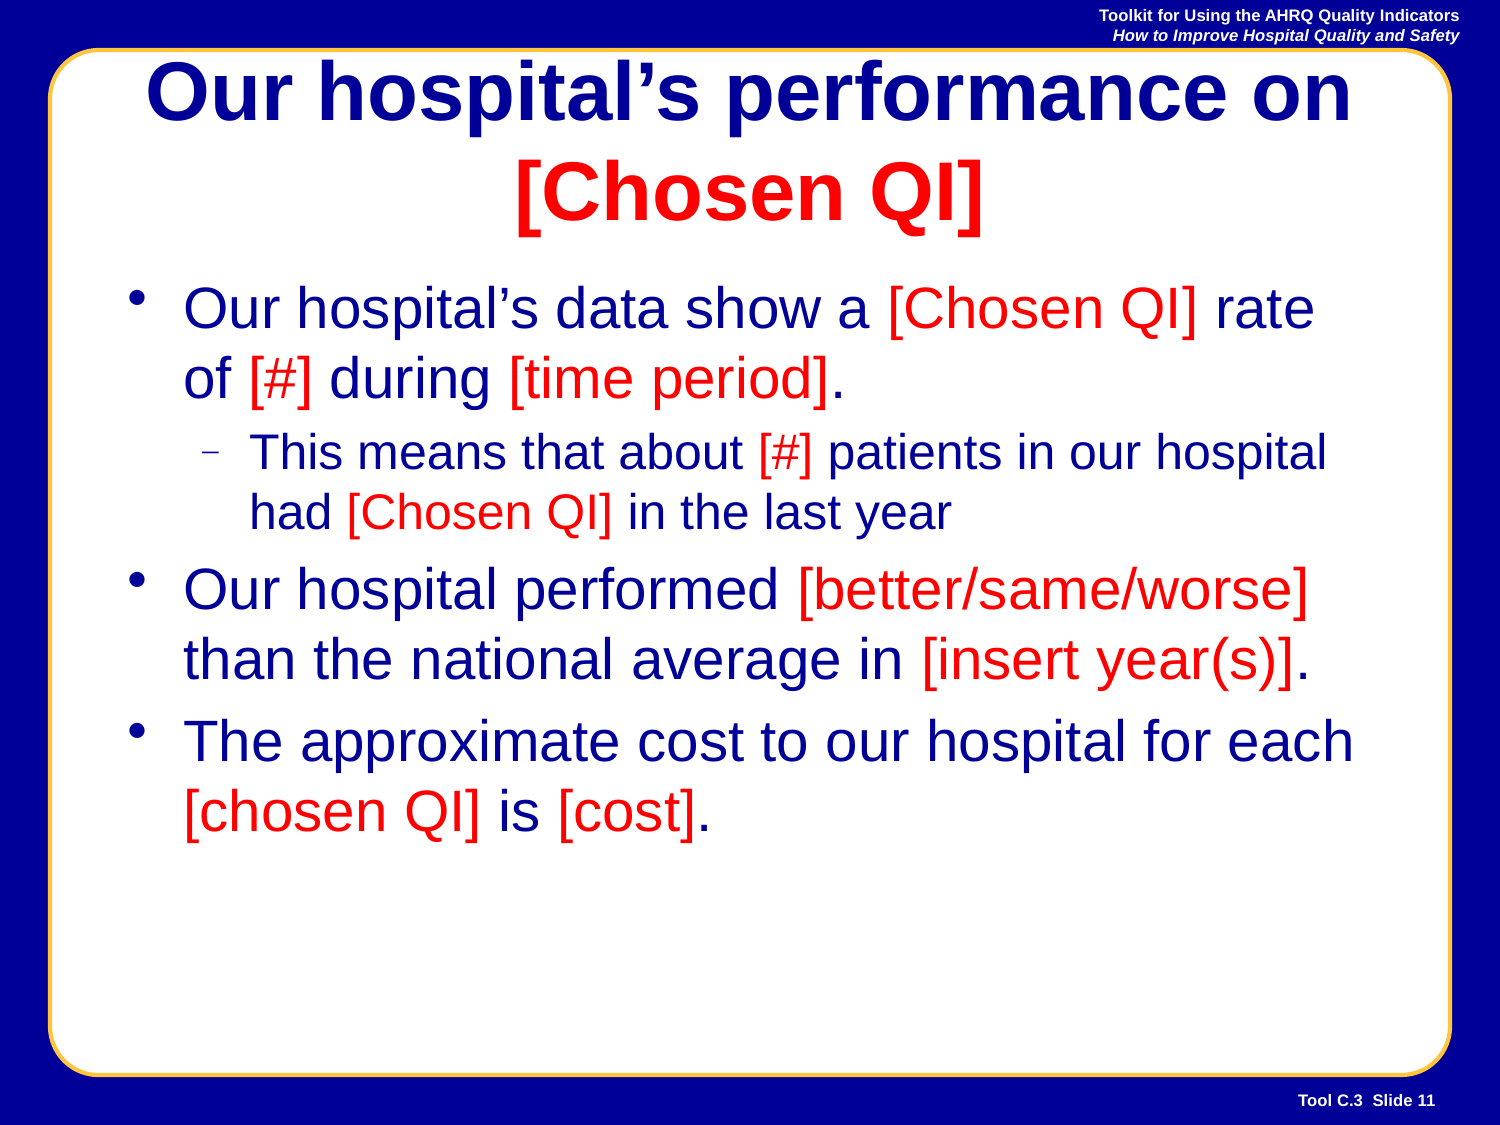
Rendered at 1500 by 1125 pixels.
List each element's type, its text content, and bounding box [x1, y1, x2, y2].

title Our hospital’s performance on [Chosen QI] [112, 74, 1388, 201]
list Our hospital’s data show a [Chosen QI] rate of [#] during [time period]. This means that about [#] patients in our hospital had [Chosen QI] in the last year Our hospital performed [better/same/worse] than the national average in [insert year(s)]. The approximate cost to our hospital for each [chosen QI] is [cost]. [111, 261, 1387, 976]
